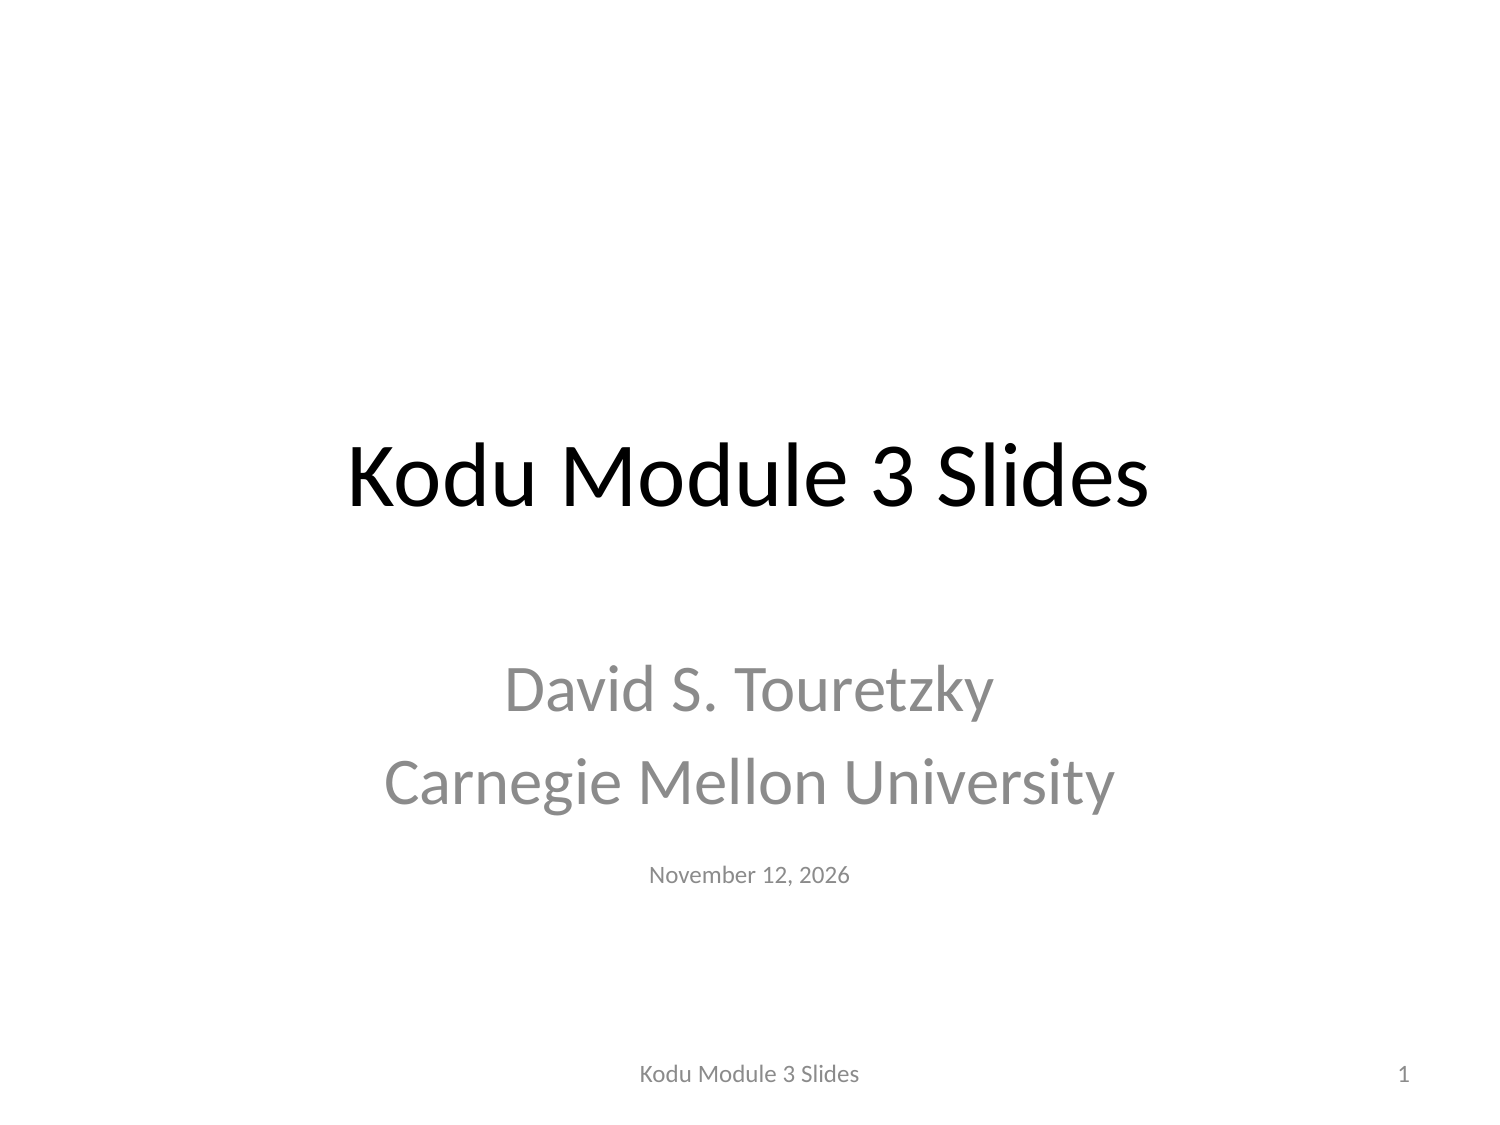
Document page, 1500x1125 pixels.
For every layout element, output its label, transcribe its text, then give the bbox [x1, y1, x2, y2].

slide_number 1 [1074, 1042, 1425, 1103]
title Kodu Module 3 Slides [112, 349, 1388, 591]
subtitle David S. Touretzky Carnegie Mellon University December 16, 2015 [225, 637, 1275, 925]
footer Kodu Module 3 Slides [512, 1042, 988, 1103]
